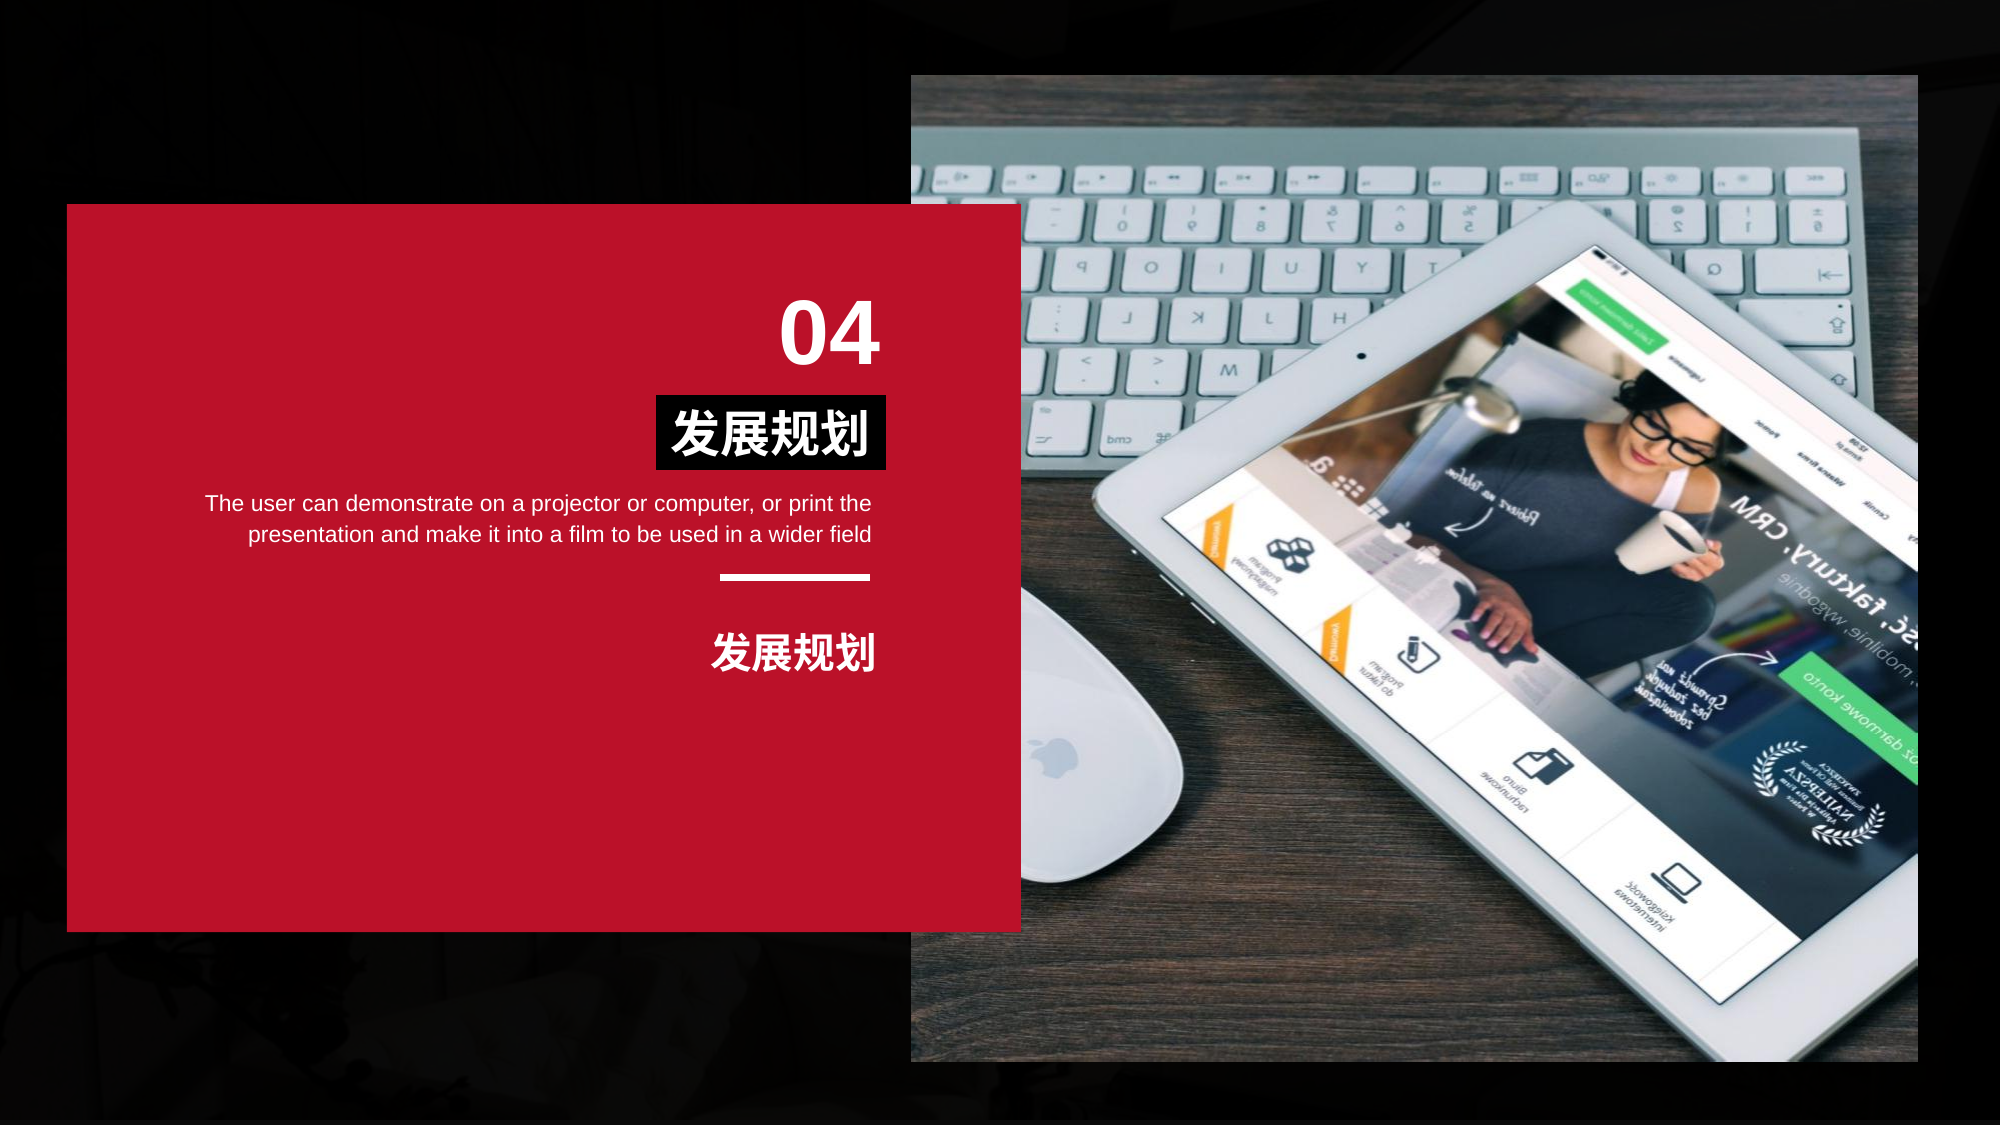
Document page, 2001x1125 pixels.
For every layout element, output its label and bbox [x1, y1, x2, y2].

picture [0, 0, 2000, 1120]
text_box [0, 1120, 2000, 1125]
text_box [66, 75, 1918, 1062]
text_box [57, 387, 888, 578]
